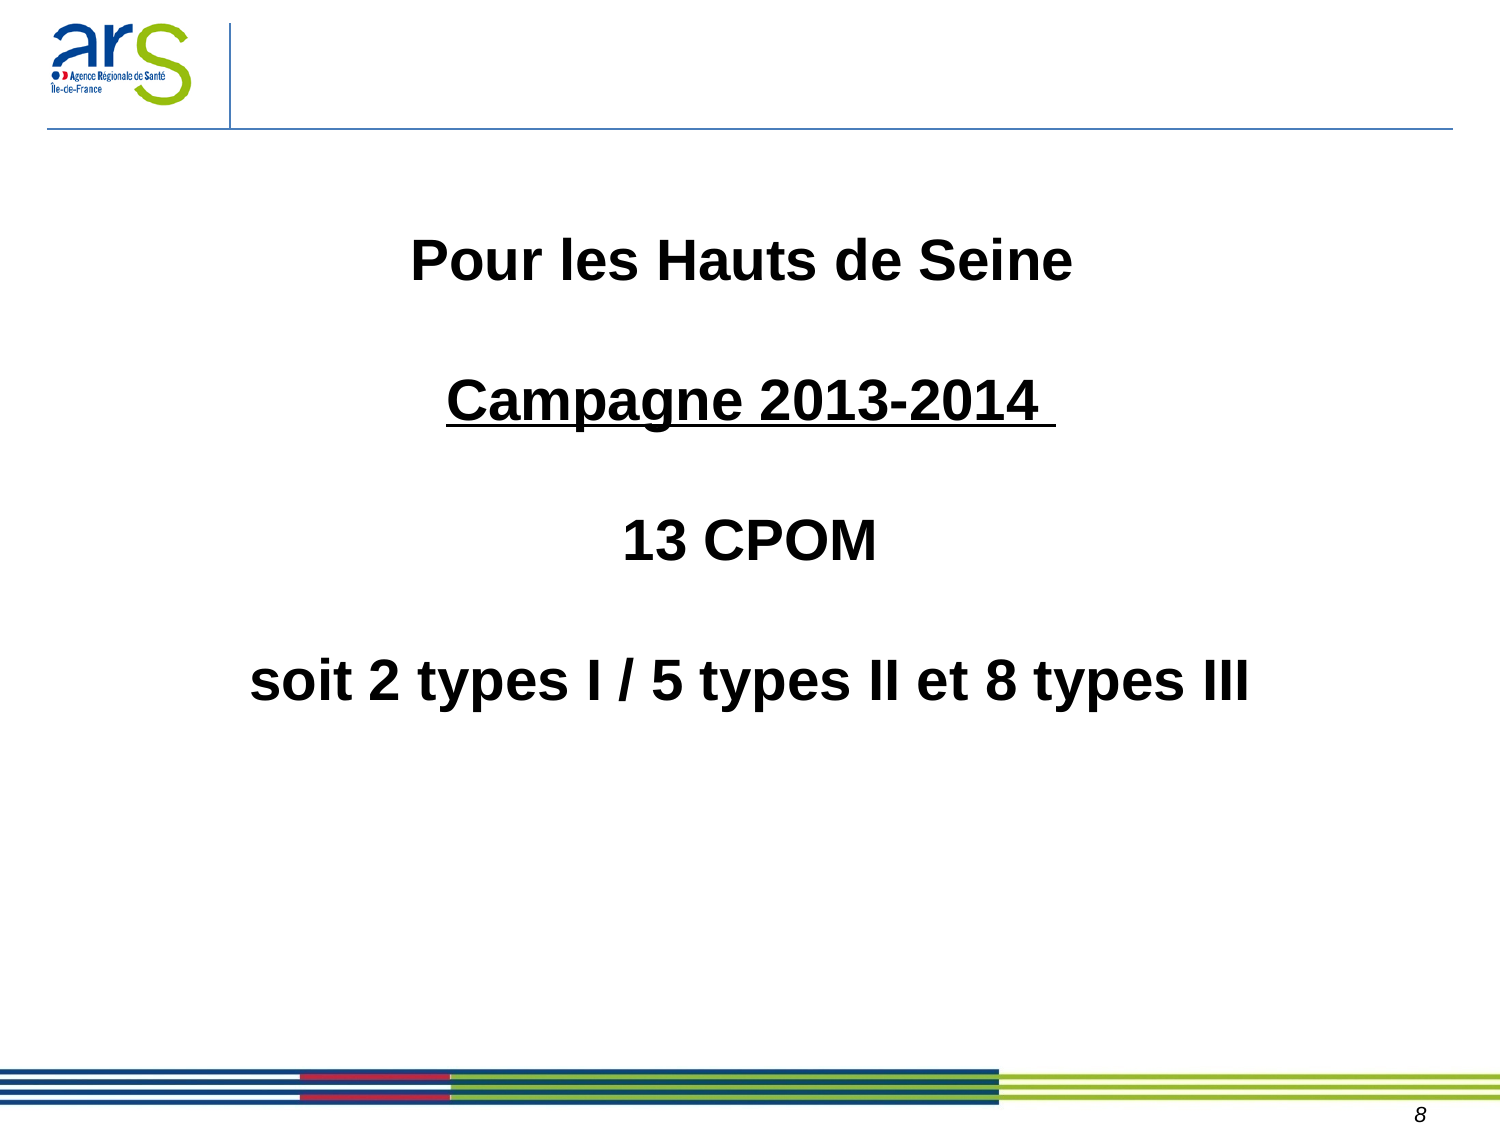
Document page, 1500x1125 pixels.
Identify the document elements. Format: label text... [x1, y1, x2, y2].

picture [35, 23, 76, 106]
title Pour les Hauts de Seine Campagne 2013-2014 13 CPOM soit 2 types I / 5 types II et 8 types III [76, 18, 1426, 776]
picture [0, 1055, 1500, 1118]
